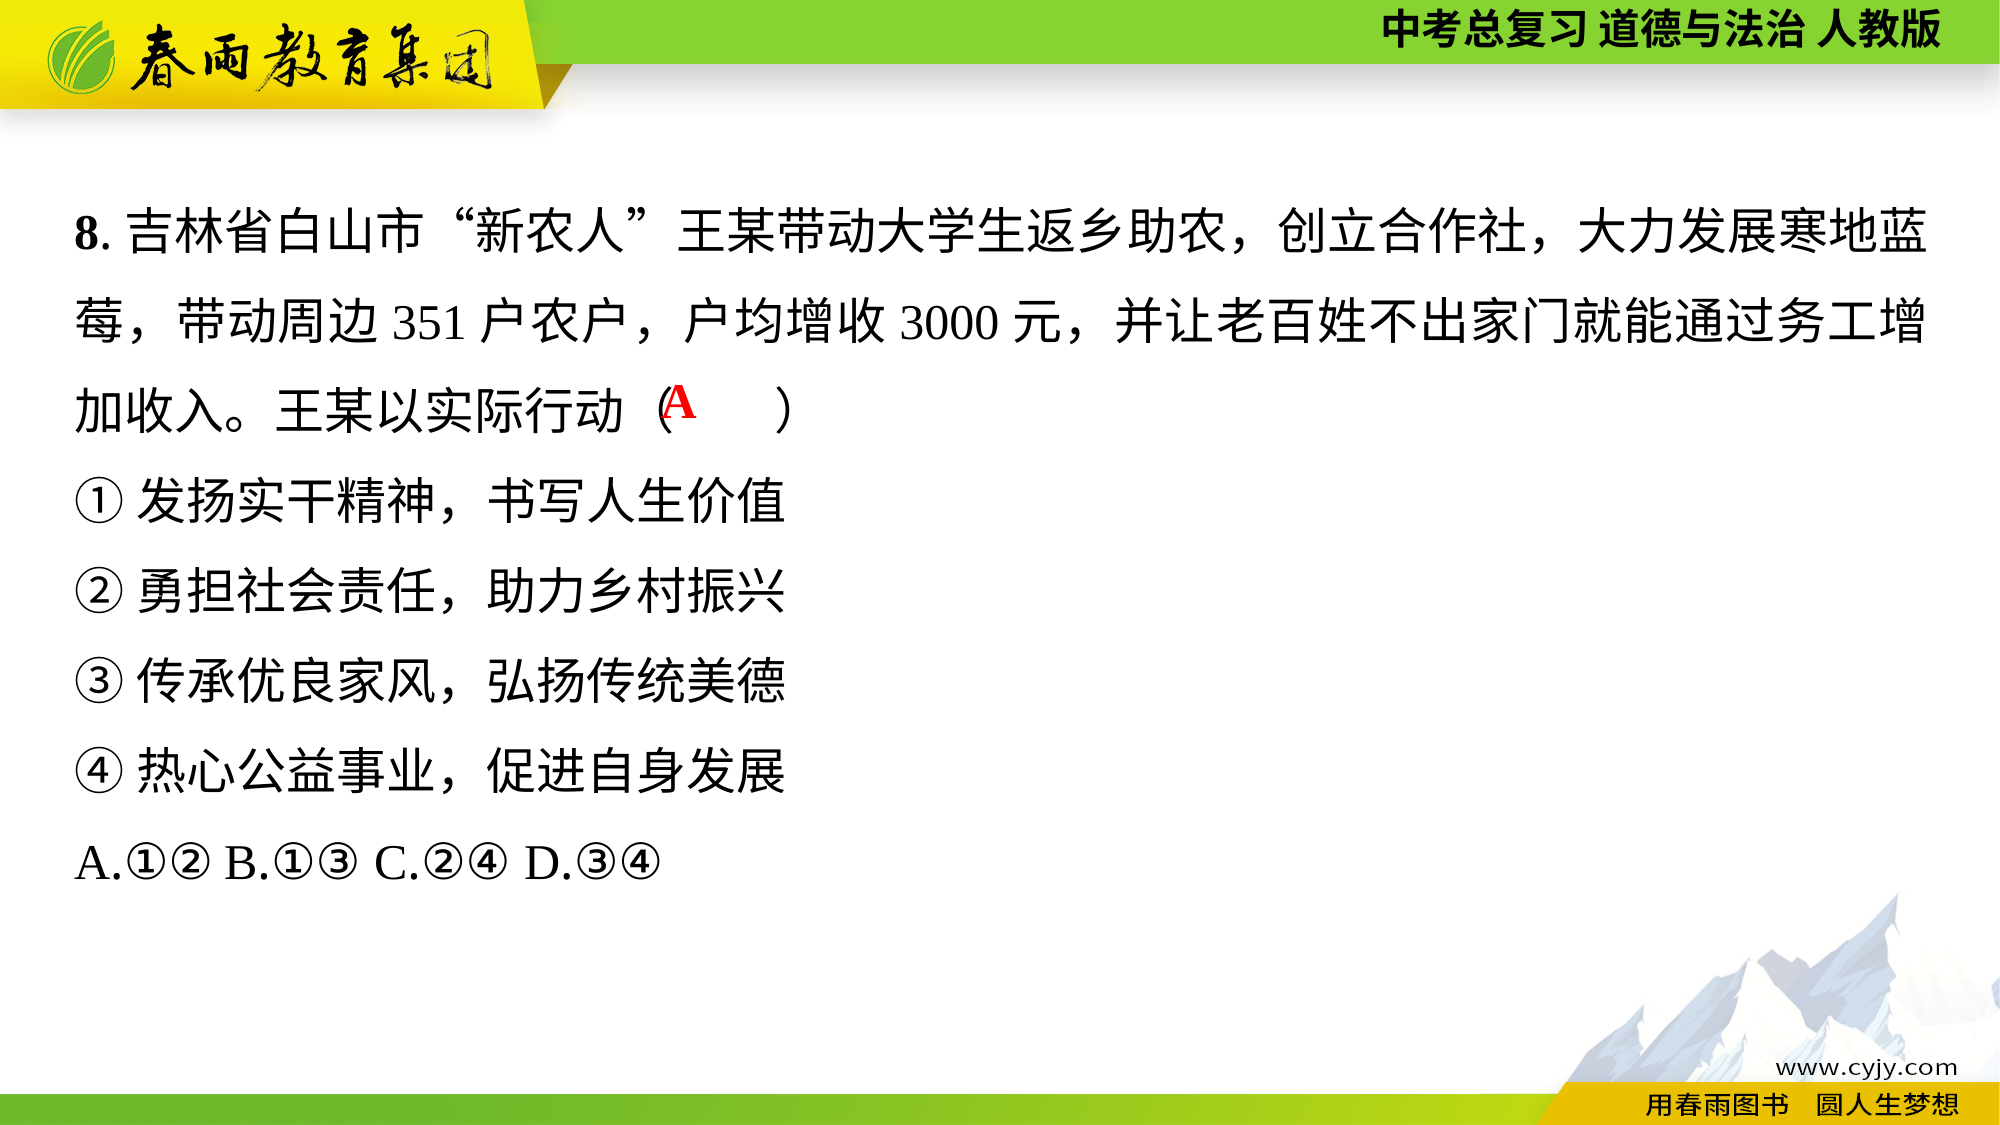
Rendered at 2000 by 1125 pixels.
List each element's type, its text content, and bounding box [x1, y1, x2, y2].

list 8.吉林省白山市“新农人”王某带动大学生返乡助农，创立合作社，大力发展寒地蓝莓，带动周边351户农户，户均增收3000元，并让老百姓不出家门就能通过务工增加收入。王某以实际行动（ ） ①发扬实干精神，书写人生价值 ②勇担社会责任，助力乡村振兴 ③传承优良家风，弘扬传统美德 ④热心公益事业，促进自身发展 A.①② B.①③ C.②④ D.③④ [59, 162, 1944, 894]
picture [0, 0, 2000, 1125]
text_box A [645, 361, 712, 437]
